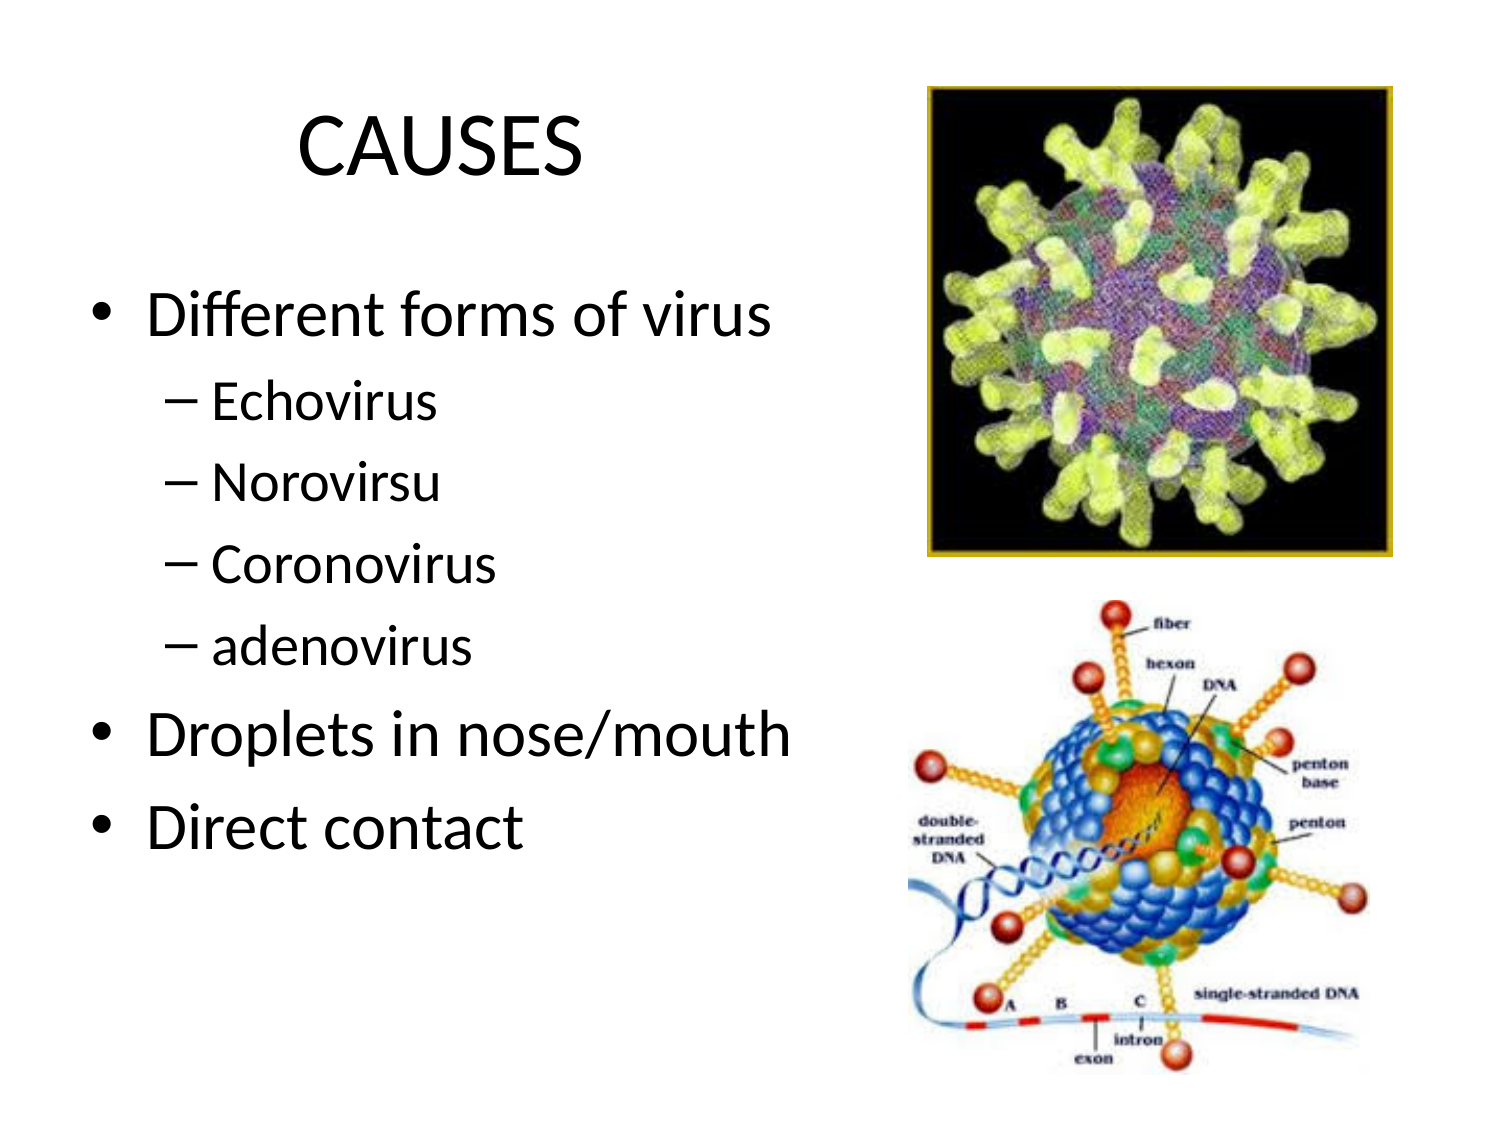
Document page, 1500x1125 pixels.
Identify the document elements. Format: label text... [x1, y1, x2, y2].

picture [927, 85, 1393, 558]
picture [908, 599, 1370, 1076]
list Different forms of virus Echovirus Norovirsu Coronovirus adenovirus Droplets in nose/mouth Direct contact [75, 262, 1425, 1005]
title CAUSES [75, 45, 1425, 233]
